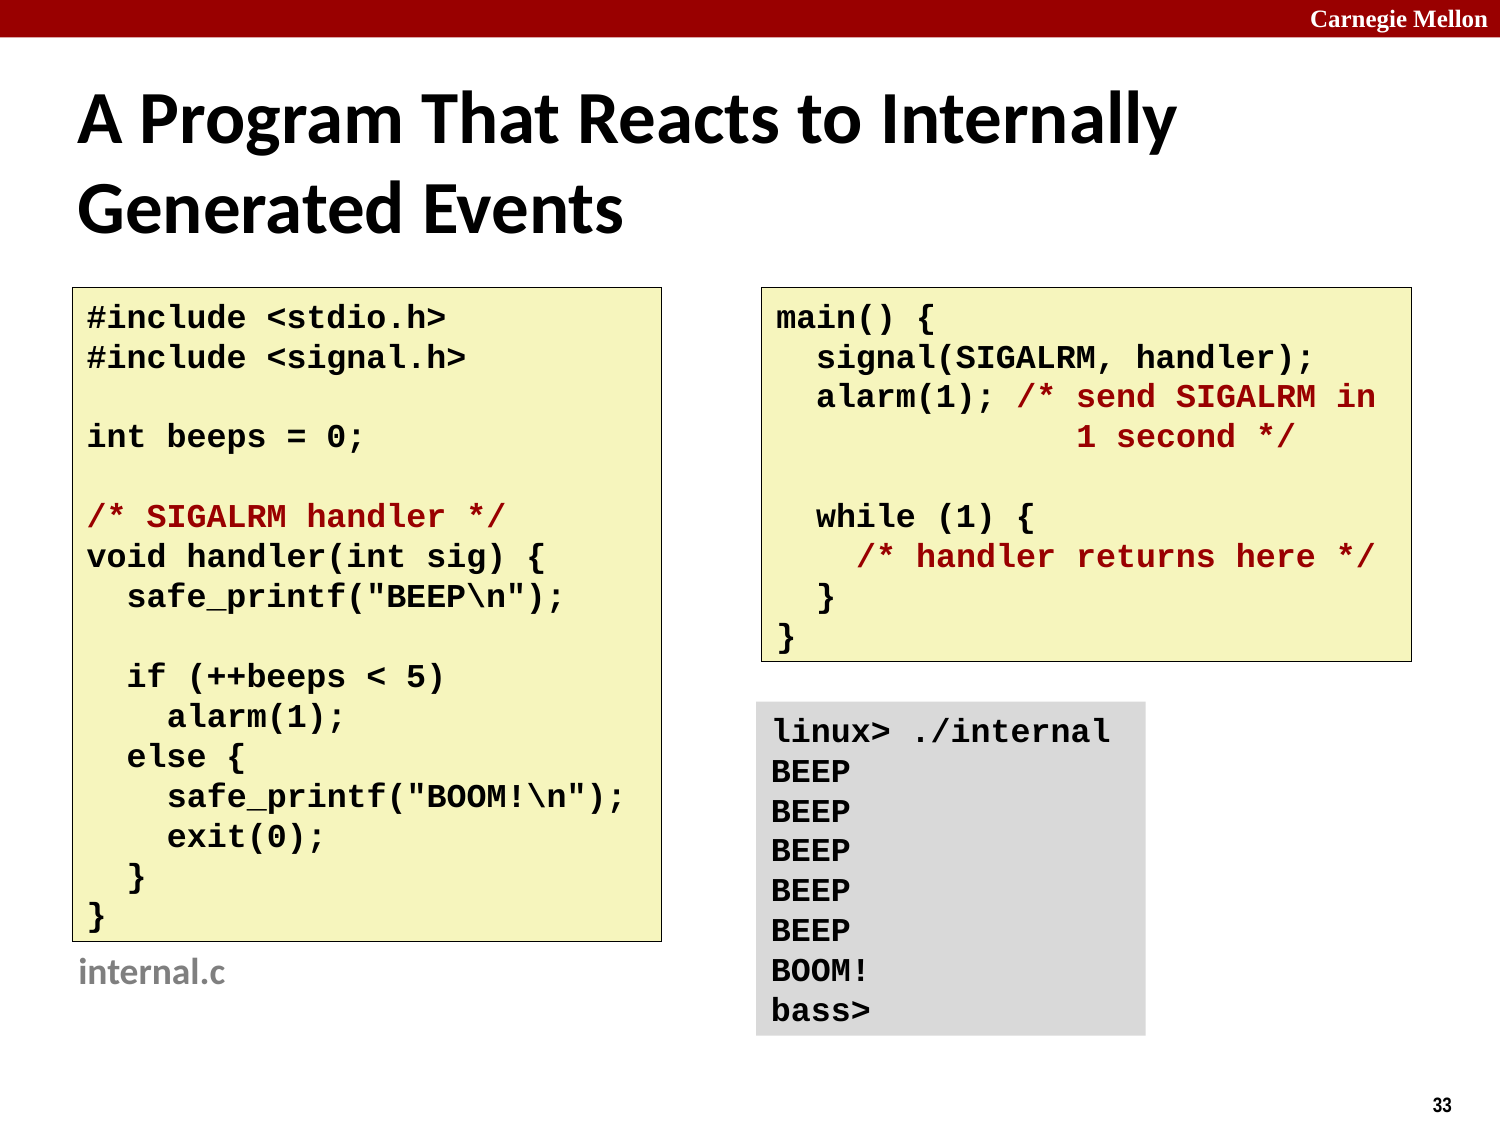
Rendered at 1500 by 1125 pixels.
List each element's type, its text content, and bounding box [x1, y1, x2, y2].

text_box main() { signal(SIGALRM, handler); alarm(1); /* send SIGALRM in 1 second */ while (1) { /* handler returns here */ } } [761, 287, 1412, 662]
text_box internal.c [63, 939, 241, 1000]
text_box linux> ./internal BEEP BEEP BEEP BEEP BEEP BOOM! bass> [756, 701, 1146, 1036]
title A Program That Reacts to Internally Generated Events [62, 68, 1451, 249]
text_box #include <stdio.h> #include <signal.h> int beeps = 0; /* SIGALRM handler */ void handler(int sig) { safe_printf("BEEP\n"); if (++beeps < 5) alarm(1); else { safe_printf("BOOM!\n"); exit(0); } } [71, 287, 662, 941]
